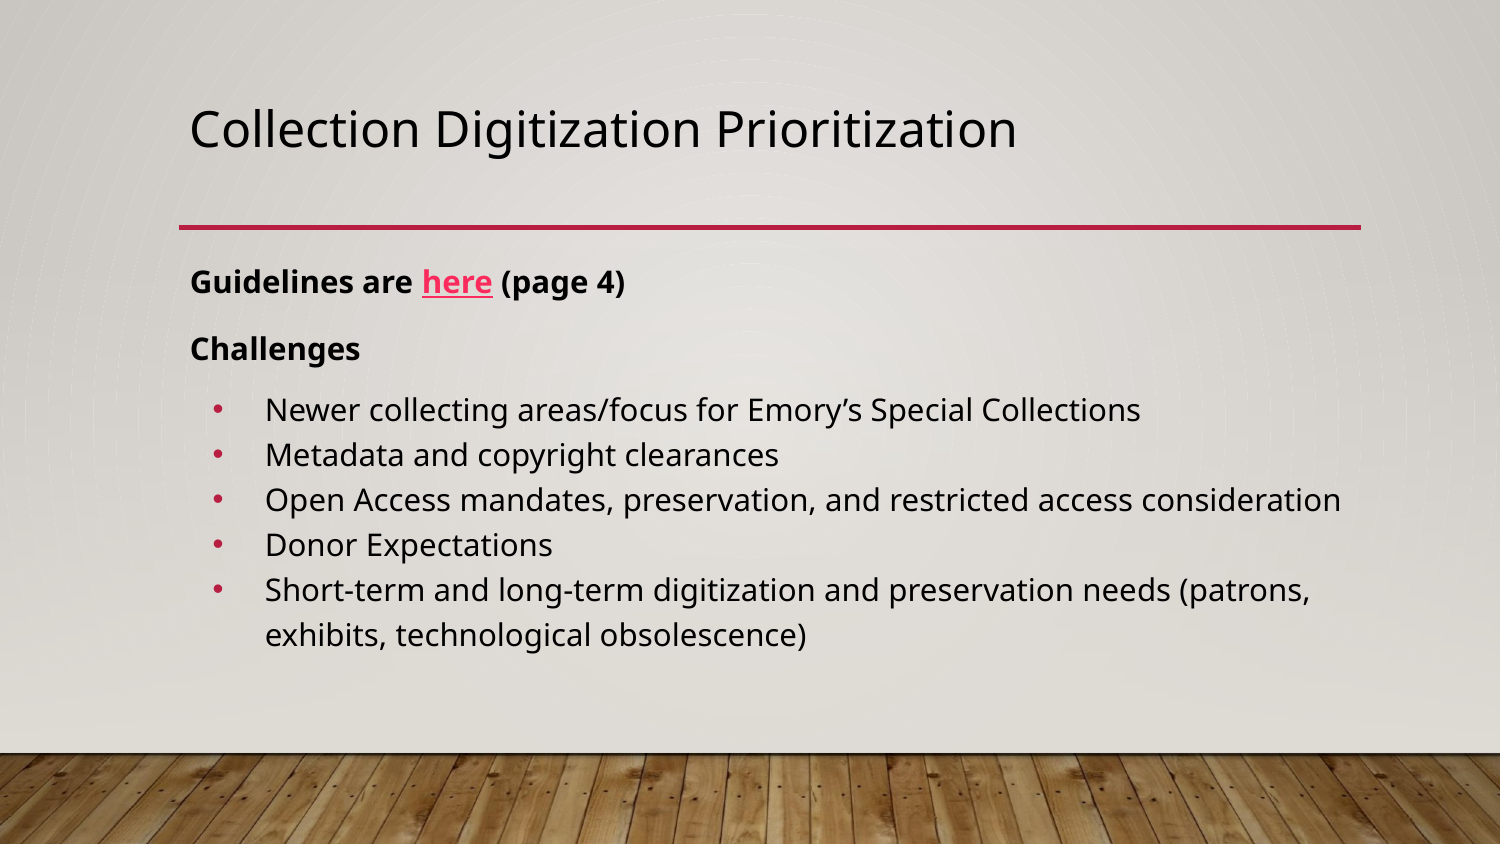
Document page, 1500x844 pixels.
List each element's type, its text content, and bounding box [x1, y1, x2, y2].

list Guidelines are here (page 4) Challenges Newer collecting areas/focus for Emory’s Special Collections Metadata and copyright clearances Open Access mandates, preservation, and restricted access consideration Donor Expectations Short-term and long-term digitization and preservation needs (patrons, exhibits, technological obsolescence) [178, 247, 1361, 673]
picture [0, 753, 1500, 844]
title Collection Digitization Prioritization [178, 98, 1361, 229]
